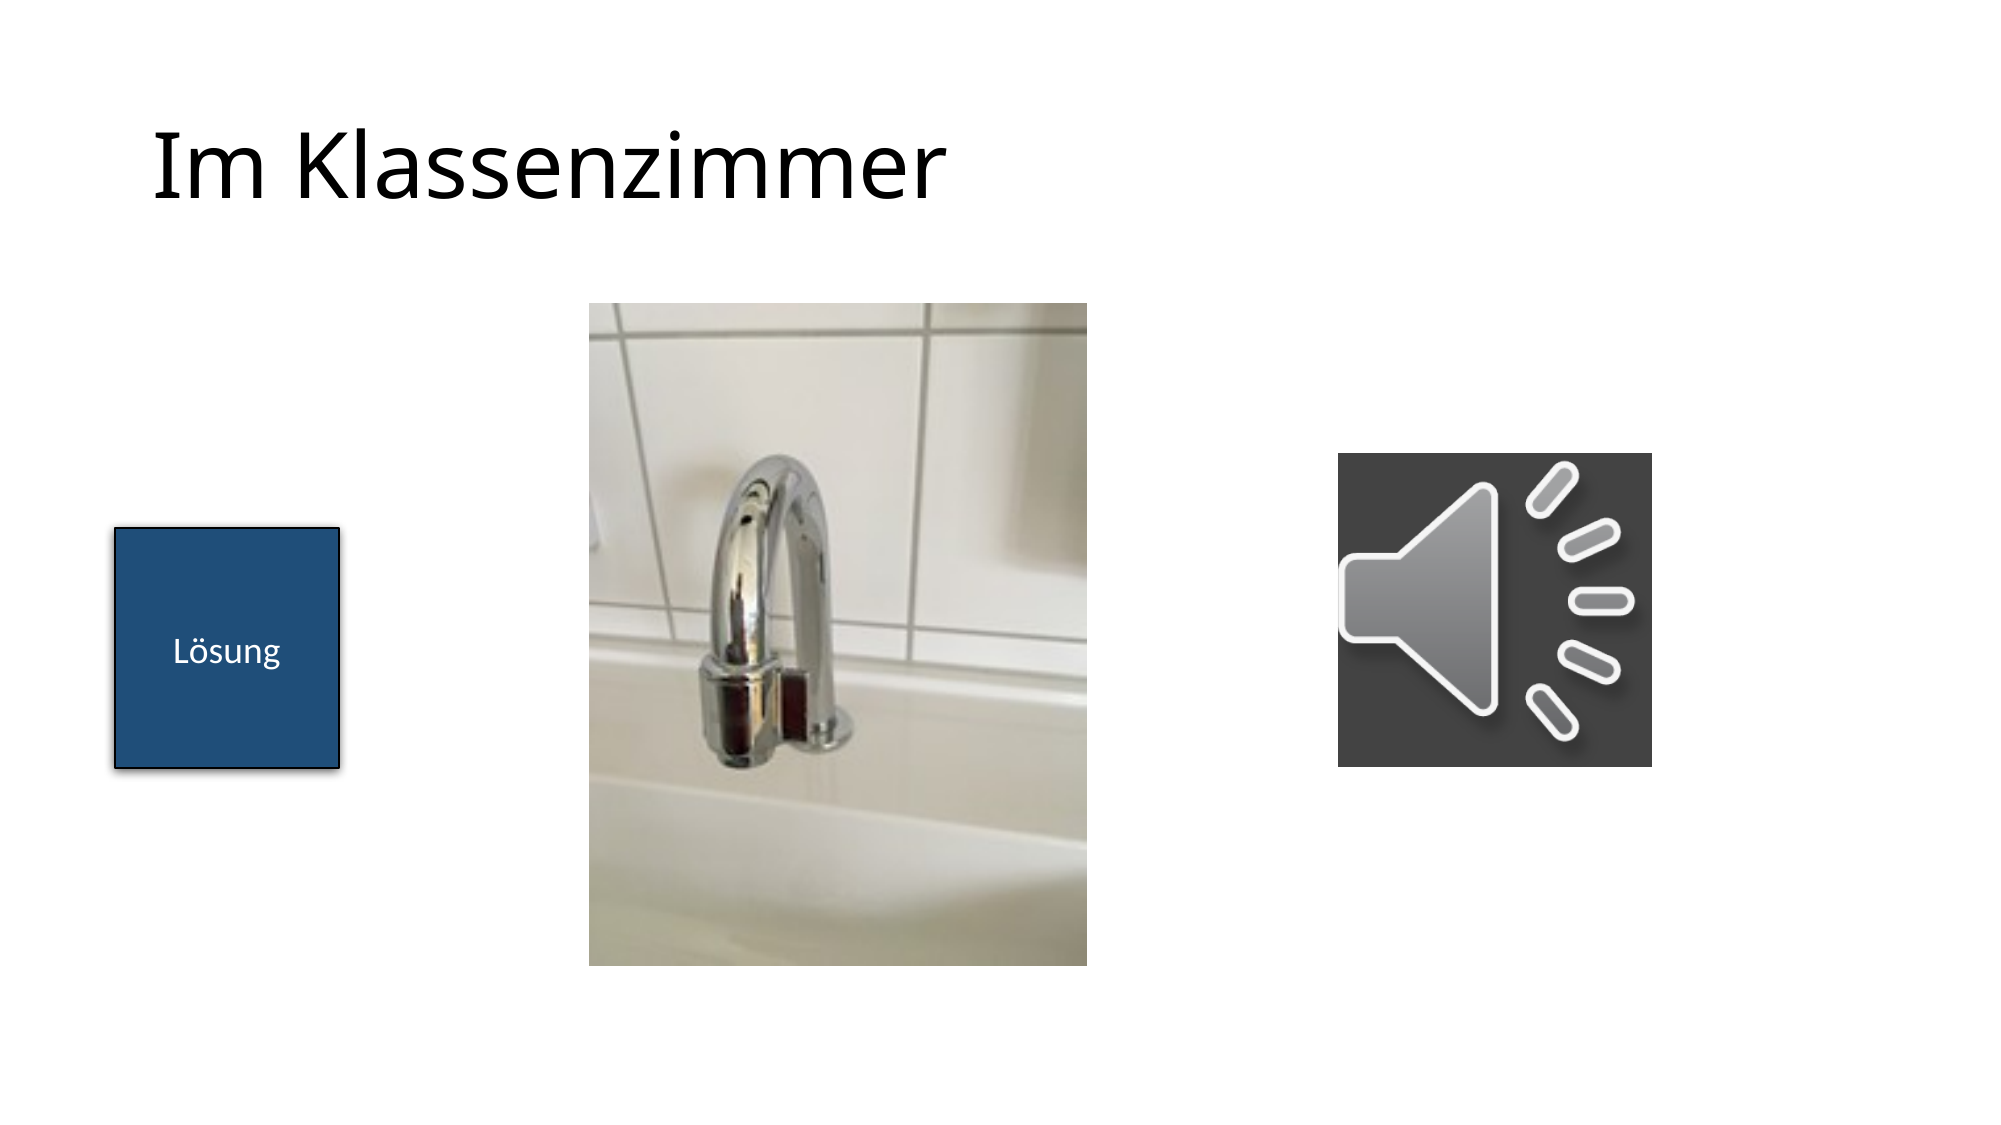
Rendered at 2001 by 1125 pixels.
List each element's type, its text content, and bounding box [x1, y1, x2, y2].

title Im Klassenzimmer [137, 59, 1863, 278]
picture [589, 303, 1087, 966]
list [1337, 452, 1653, 769]
text_box Lösung [114, 527, 339, 769]
